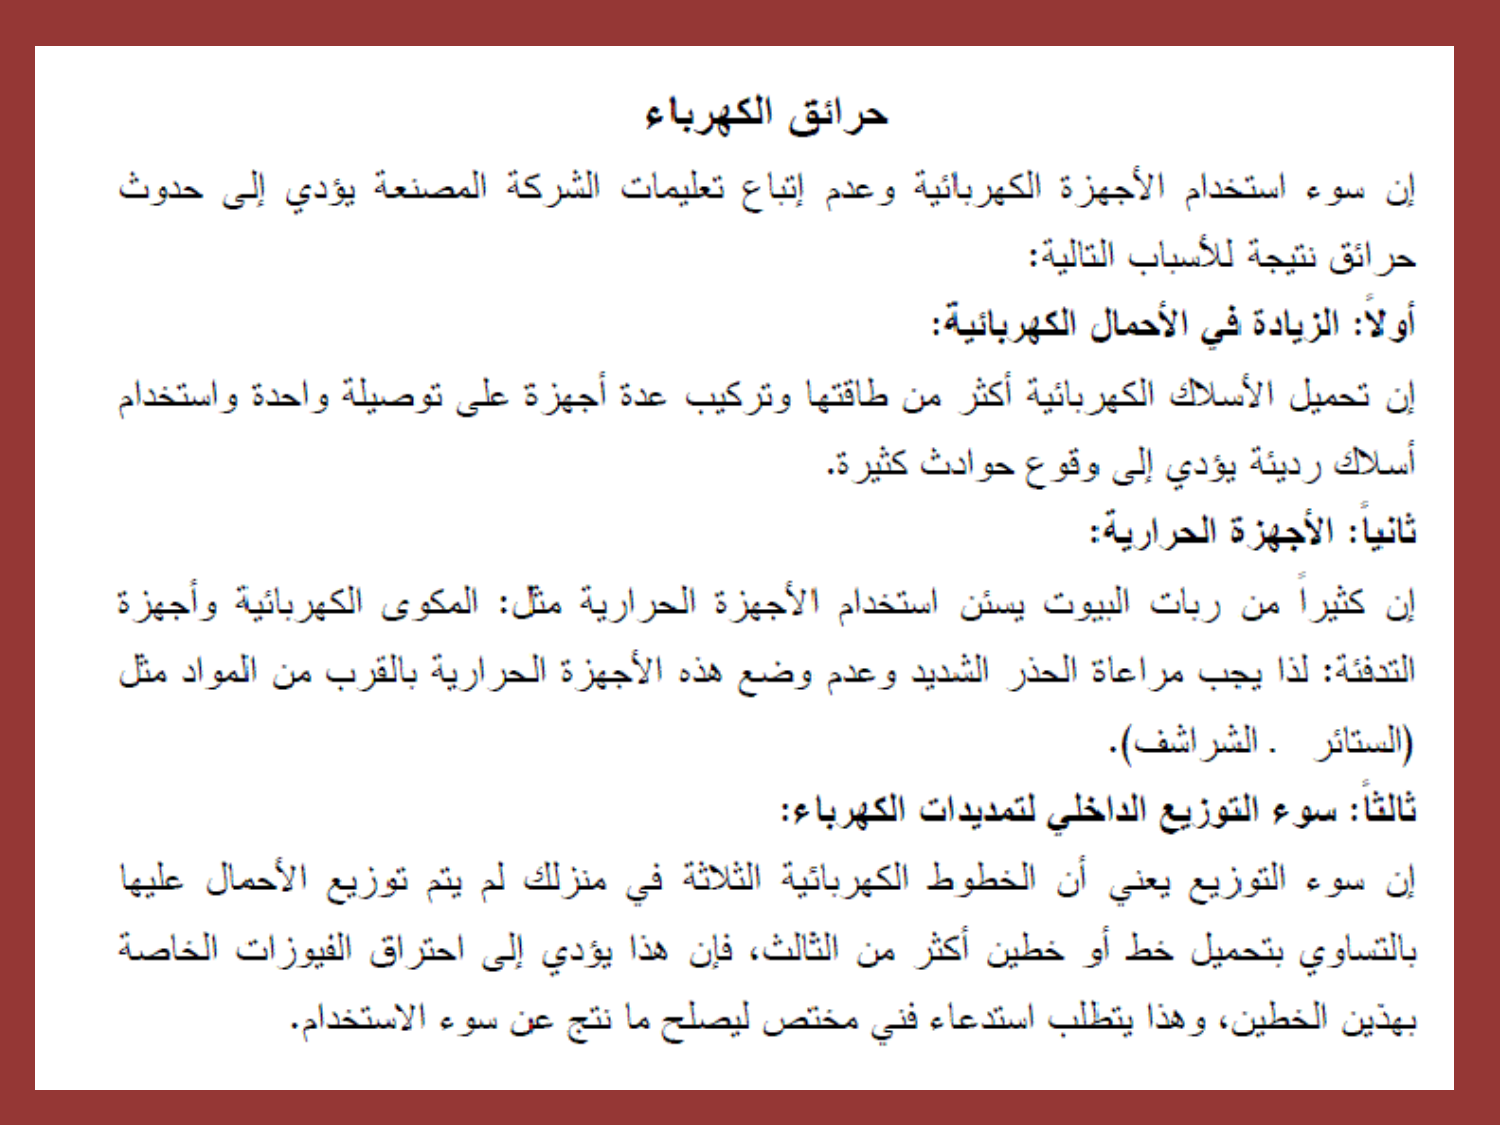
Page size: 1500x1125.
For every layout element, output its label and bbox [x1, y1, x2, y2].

picture [34, 46, 1454, 1091]
